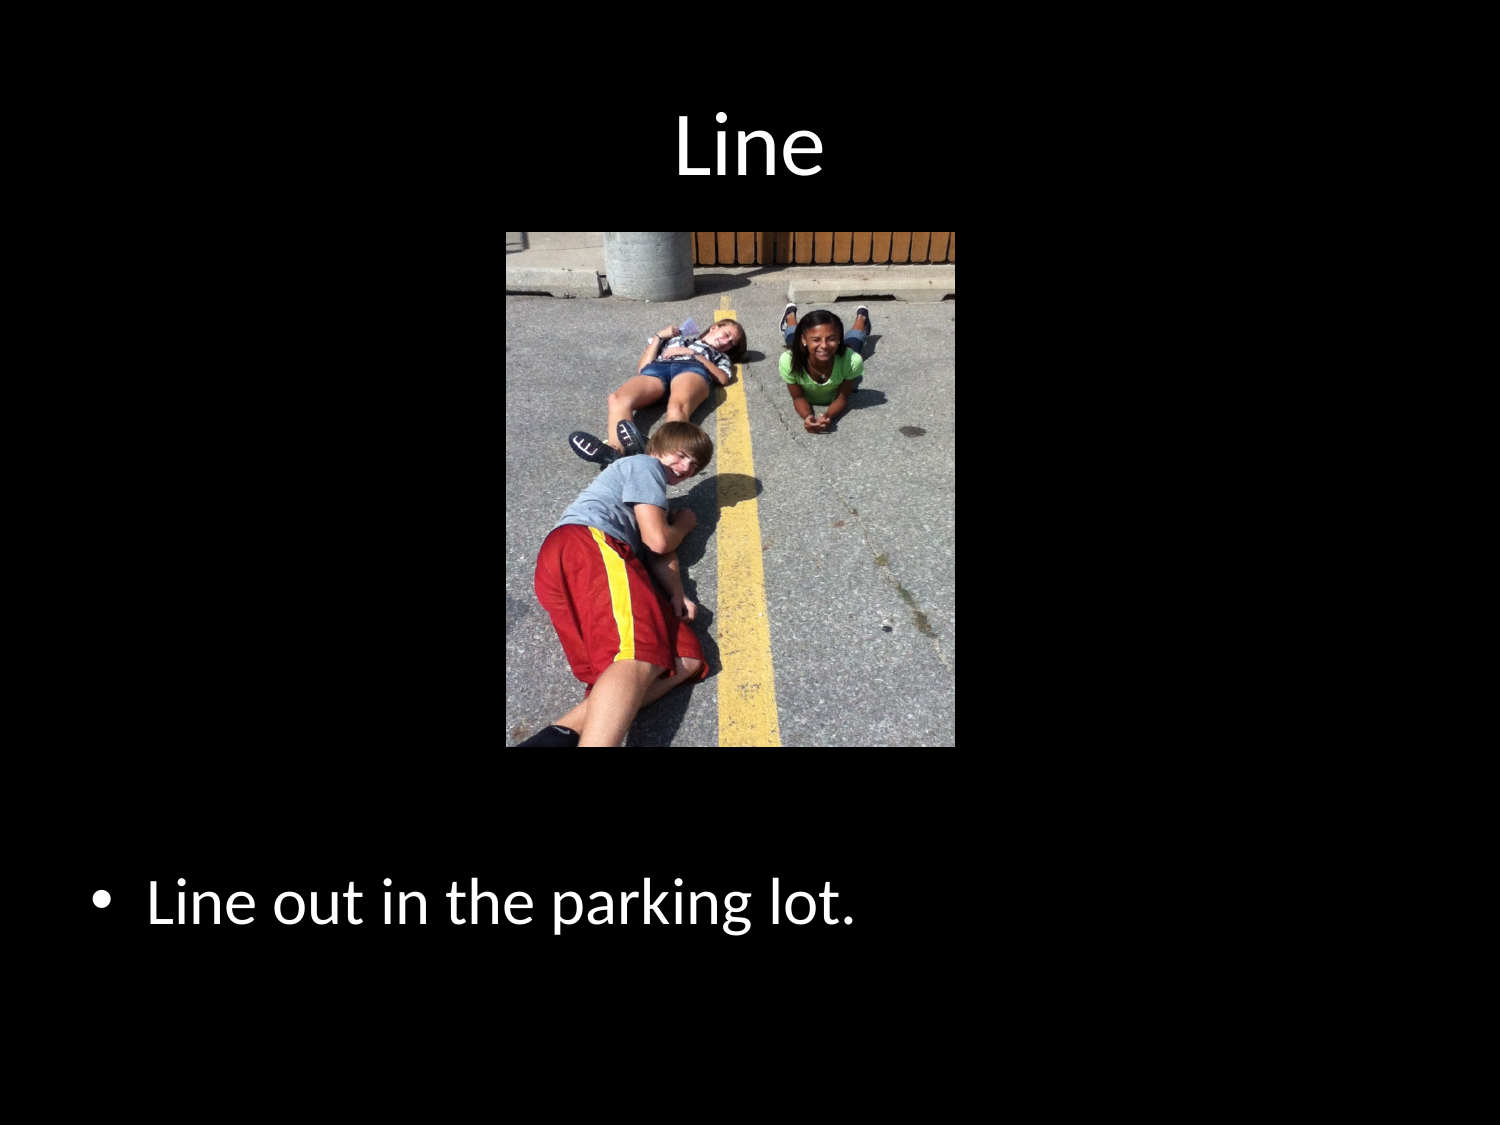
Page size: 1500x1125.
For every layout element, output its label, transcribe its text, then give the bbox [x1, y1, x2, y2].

list Line out in the parking lot. [75, 850, 1425, 1005]
title Line [75, 45, 1425, 233]
picture [505, 232, 955, 747]
